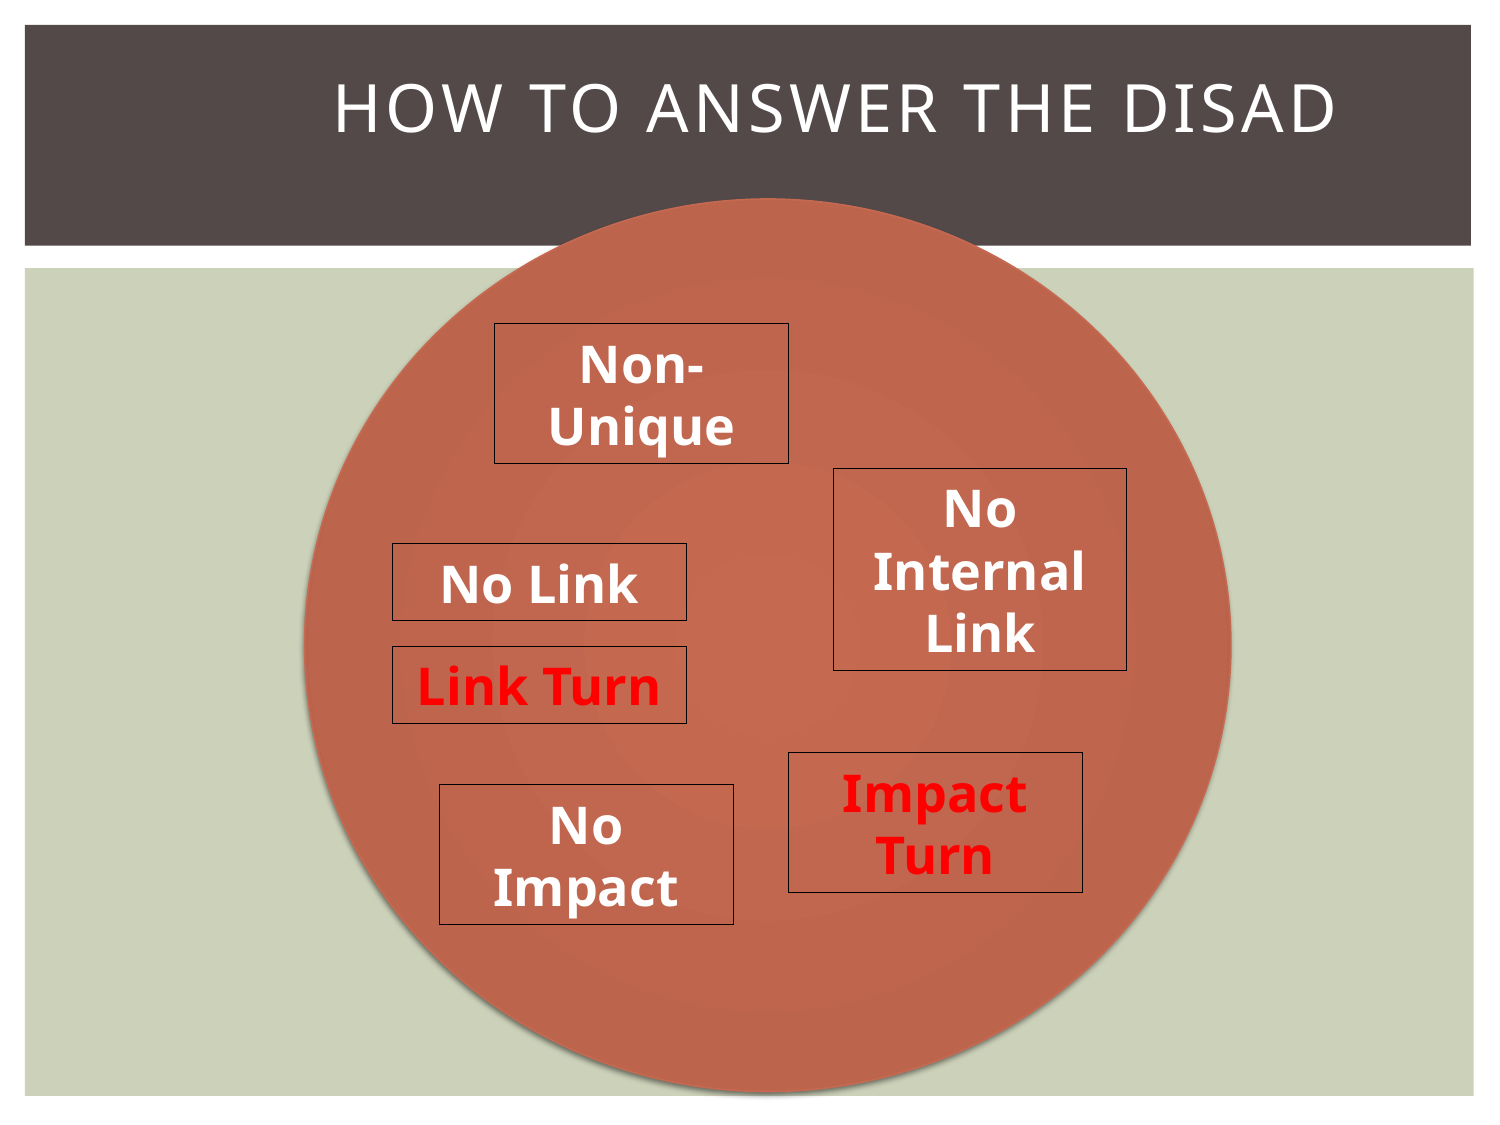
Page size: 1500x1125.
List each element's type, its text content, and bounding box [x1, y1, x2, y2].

text_box No Link [392, 543, 687, 621]
text_box Link Turn [392, 646, 687, 724]
text_box [303, 198, 1232, 1093]
text_box Impact Turn [788, 752, 1083, 893]
title How to answer the disad [220, 11, 1451, 200]
text_box No Internal Link [833, 468, 1127, 671]
text_box No Impact [439, 784, 734, 925]
text_box Non-Unique [494, 323, 789, 464]
